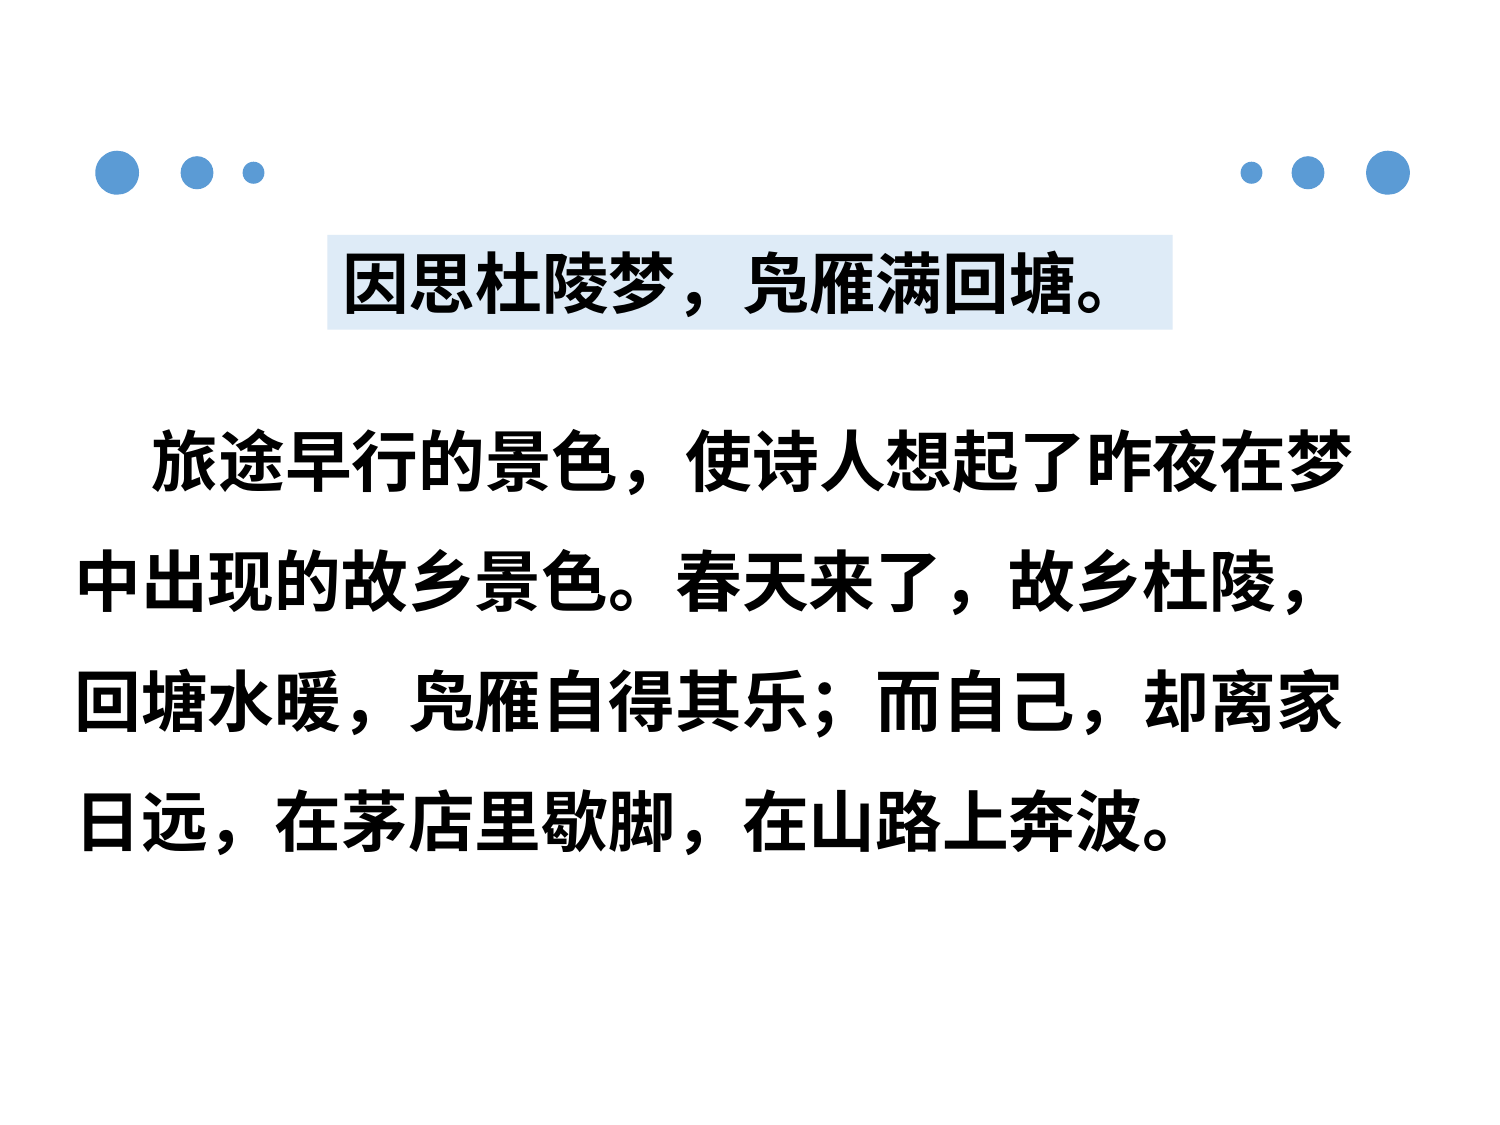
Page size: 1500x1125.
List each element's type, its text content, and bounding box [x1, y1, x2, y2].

text_box 因思杜陵梦，凫雁满回塘。 [327, 234, 1173, 330]
text_box 旅途早行的景色，使诗人想起了昨夜在梦中出现的故乡景色。春天来了，故乡杜陵，回塘水暖，凫雁自得其乐；而自己，却离家日远，在茅店里歇脚，在山路上奔波。 [59, 372, 1394, 868]
